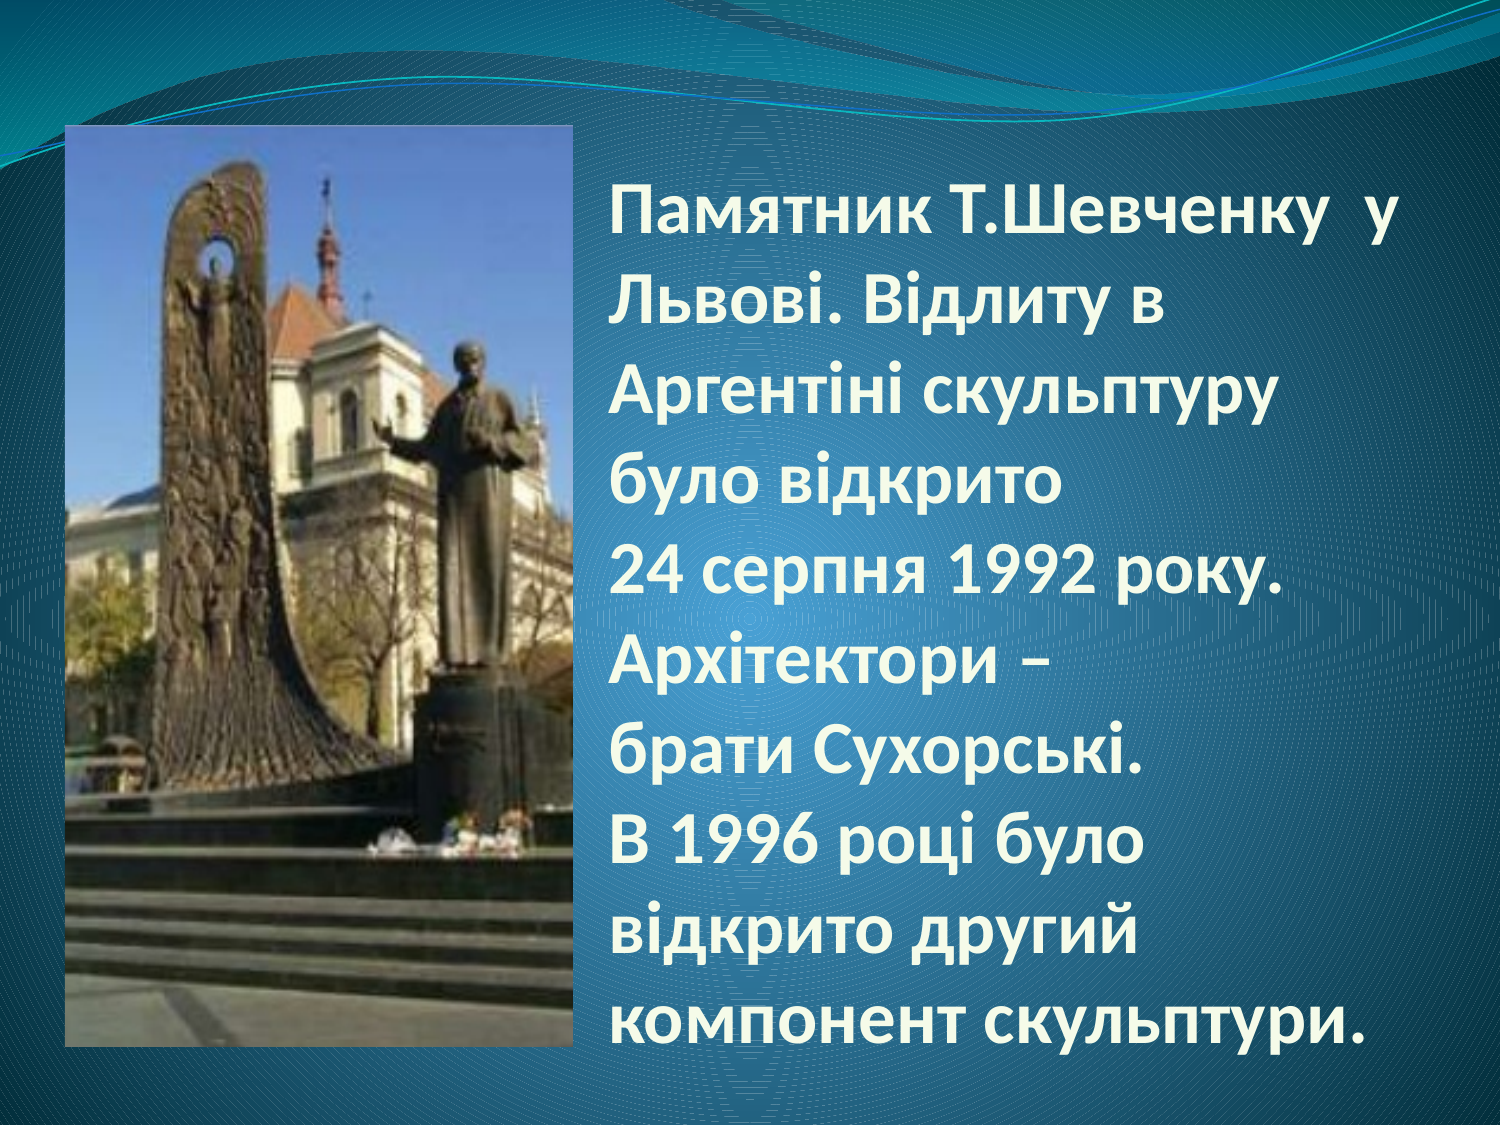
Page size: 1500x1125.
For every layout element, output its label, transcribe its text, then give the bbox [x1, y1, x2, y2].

picture [64, 125, 574, 1047]
title Памятник Т.Шевченку у Львові. Відлиту в Аргентіні скульптуру було відкрито 24 серпня 1992 року. Архітектори – брати Сухорські. В 1996 році було відкрито другий компонент скульптури. [608, 113, 1447, 1059]
